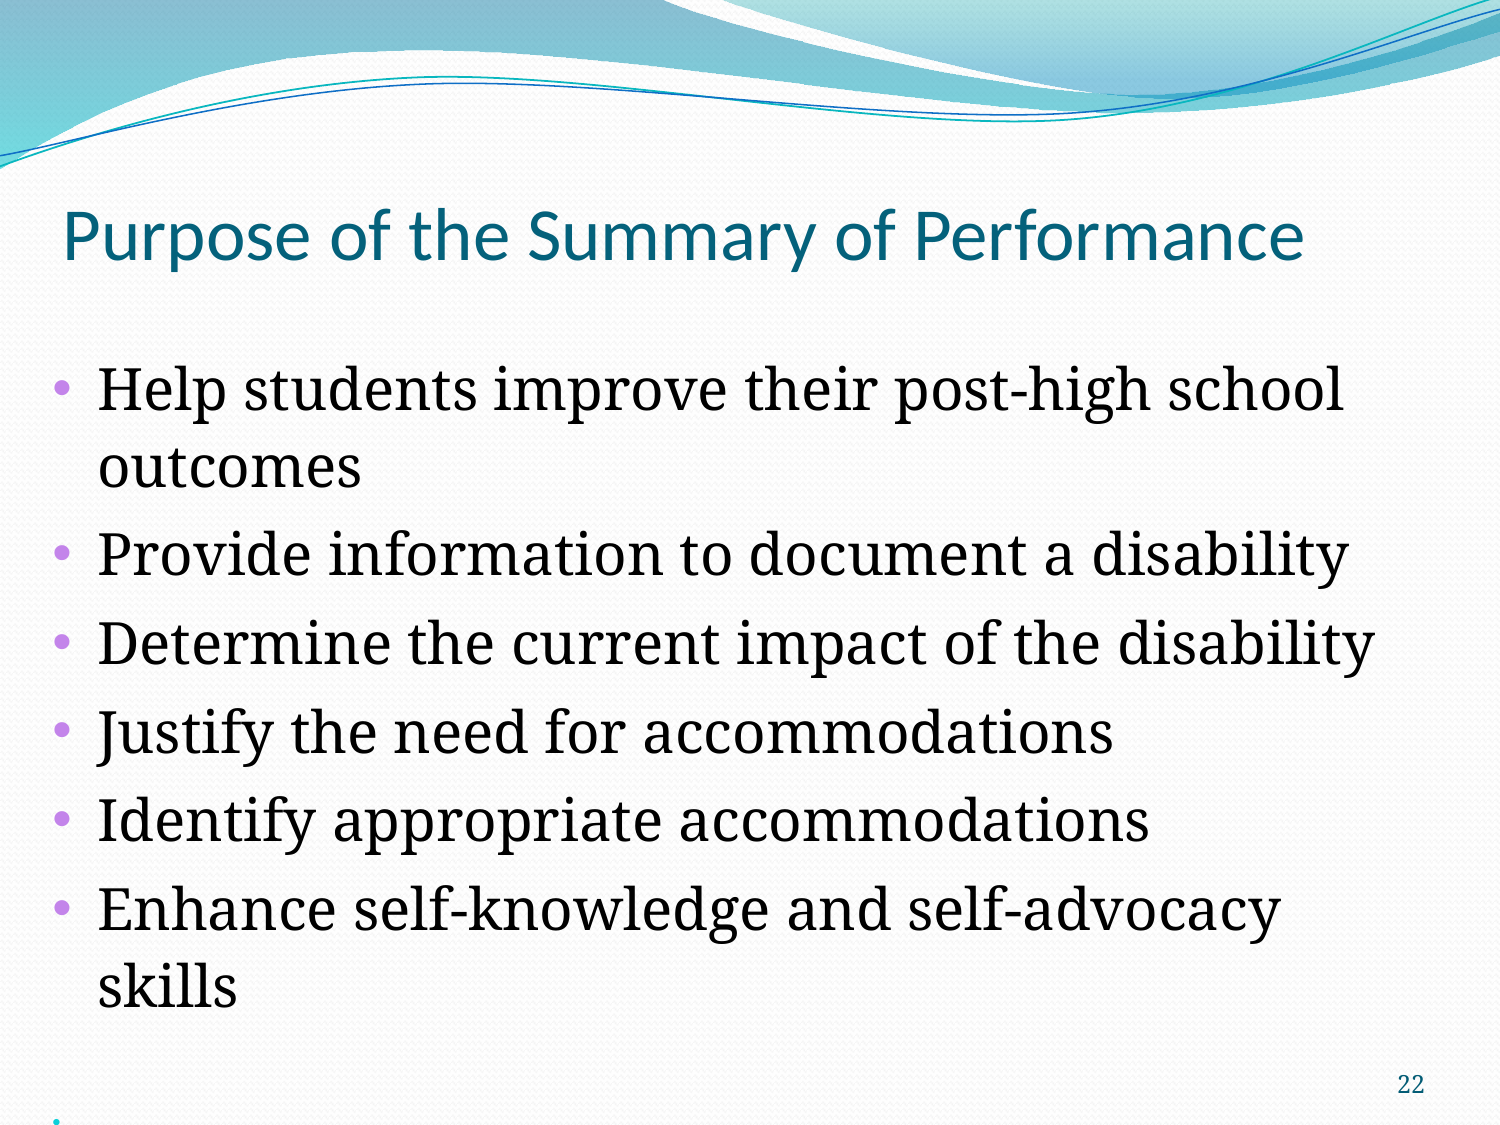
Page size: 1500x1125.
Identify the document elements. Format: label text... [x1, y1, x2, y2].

slide_number 22 [1299, 1042, 1425, 1103]
title Purpose of the Summary of Performance [62, 124, 1425, 275]
list Help students improve their post-high school outcomes Provide information to document a disability Determine the current impact of the disability Justify the need for accommodations Identify appropriate accommodations Enhance self-knowledge and self-advocacy skills [37, 337, 1400, 1063]
